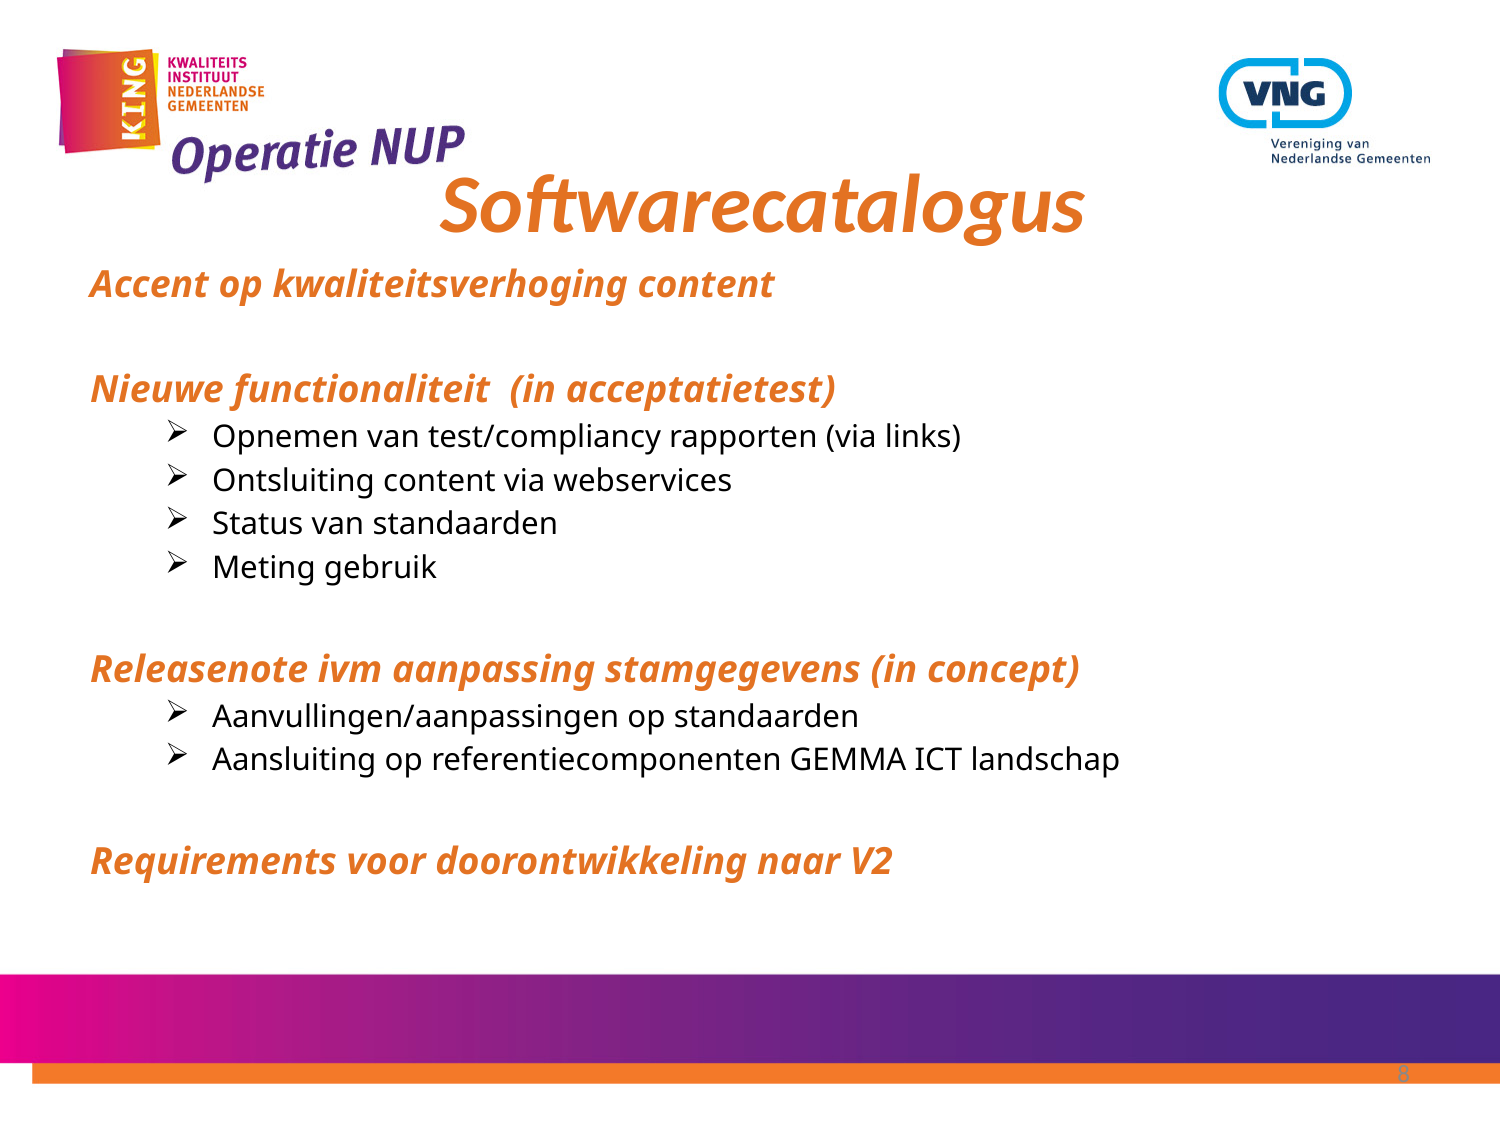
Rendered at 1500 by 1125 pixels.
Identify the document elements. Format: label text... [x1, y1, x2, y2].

picture [0, 0, 1500, 1125]
slide_number 8 [1074, 1042, 1425, 1103]
text_box Softwarecatalogus [211, 141, 1335, 272]
list Accent op kwaliteitsverhoging content Nieuwe functionaliteit (in acceptatietest) Opnemen van test/compliancy rapporten (via links) Ontsluiting content via webservices Status van standaarden Meting gebruik Releasenote ivm aanpassing stamgegevens (in concept) Aanvullingen/aanpassingen op standaarden Aansluiting op referentiecomponenten GEMMA ICT landschap Requirements voor doorontwikkeling naar V2 [75, 252, 1471, 832]
